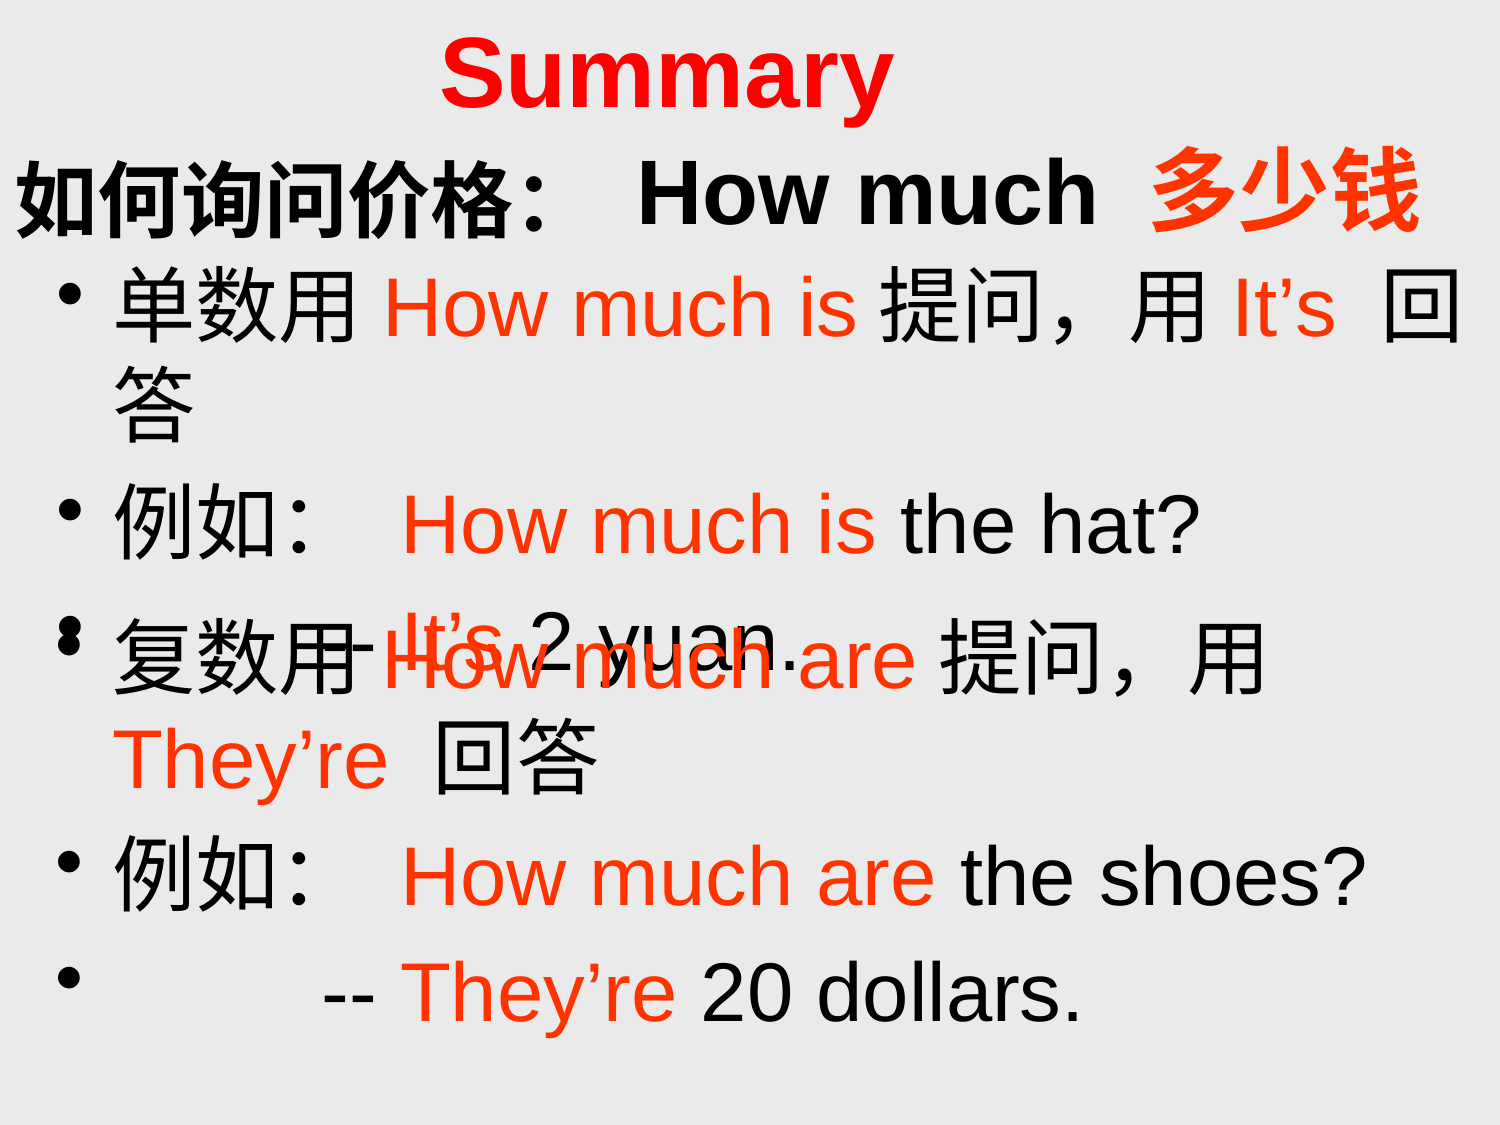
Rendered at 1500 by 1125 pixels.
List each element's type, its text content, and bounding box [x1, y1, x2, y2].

text_box 复数用How much are提问，用They’re 回答 例如： How much are the shoes? -- They’re 20 dollars. [41, 597, 1500, 834]
list 单数用How much is提问，用It’s 回答 例如： How much is the hat? -- It’s 2 yuan. [40, 245, 1500, 483]
title How much 多少钱 [503, 93, 1500, 245]
text_box Summary [424, 0, 910, 135]
text_box 如何询问价格： [0, 140, 1158, 256]
